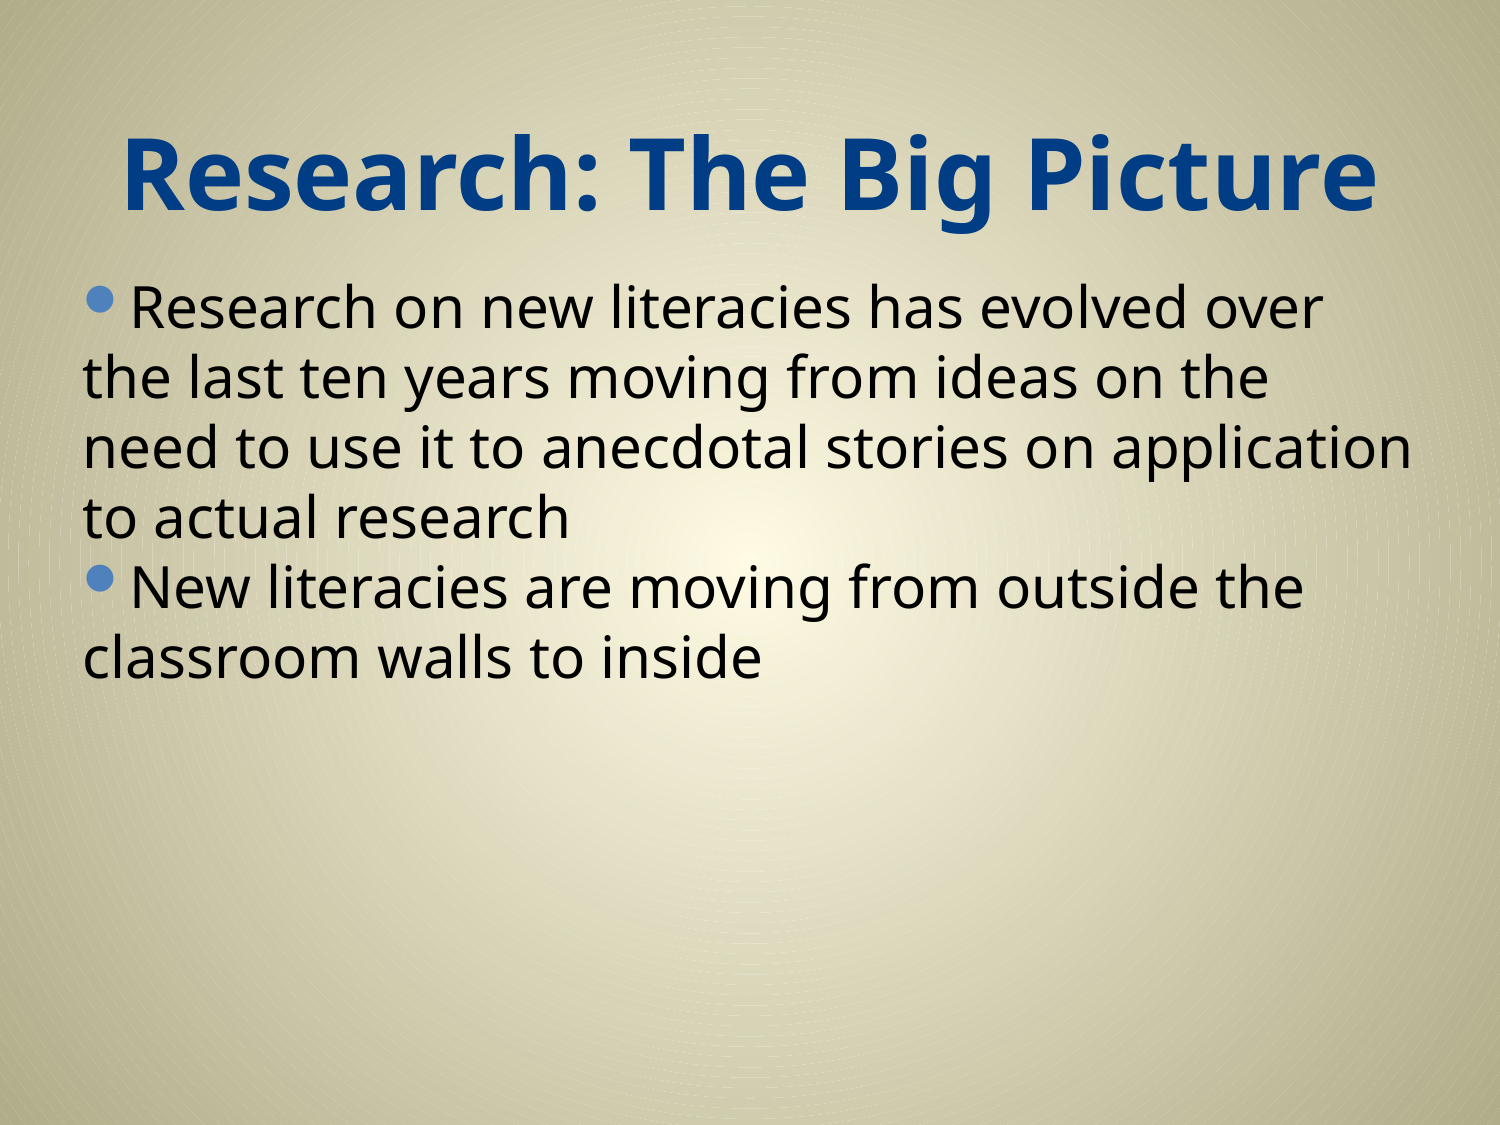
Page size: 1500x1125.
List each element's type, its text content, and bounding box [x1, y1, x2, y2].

list Research on new literacies has evolved over the last ten years moving from ideas on the need to use it to anecdotal stories on application to actual research New literacies are moving from outside the classroom walls to inside [75, 262, 1425, 1005]
title Research: The Big Picture [75, 50, 1425, 238]
